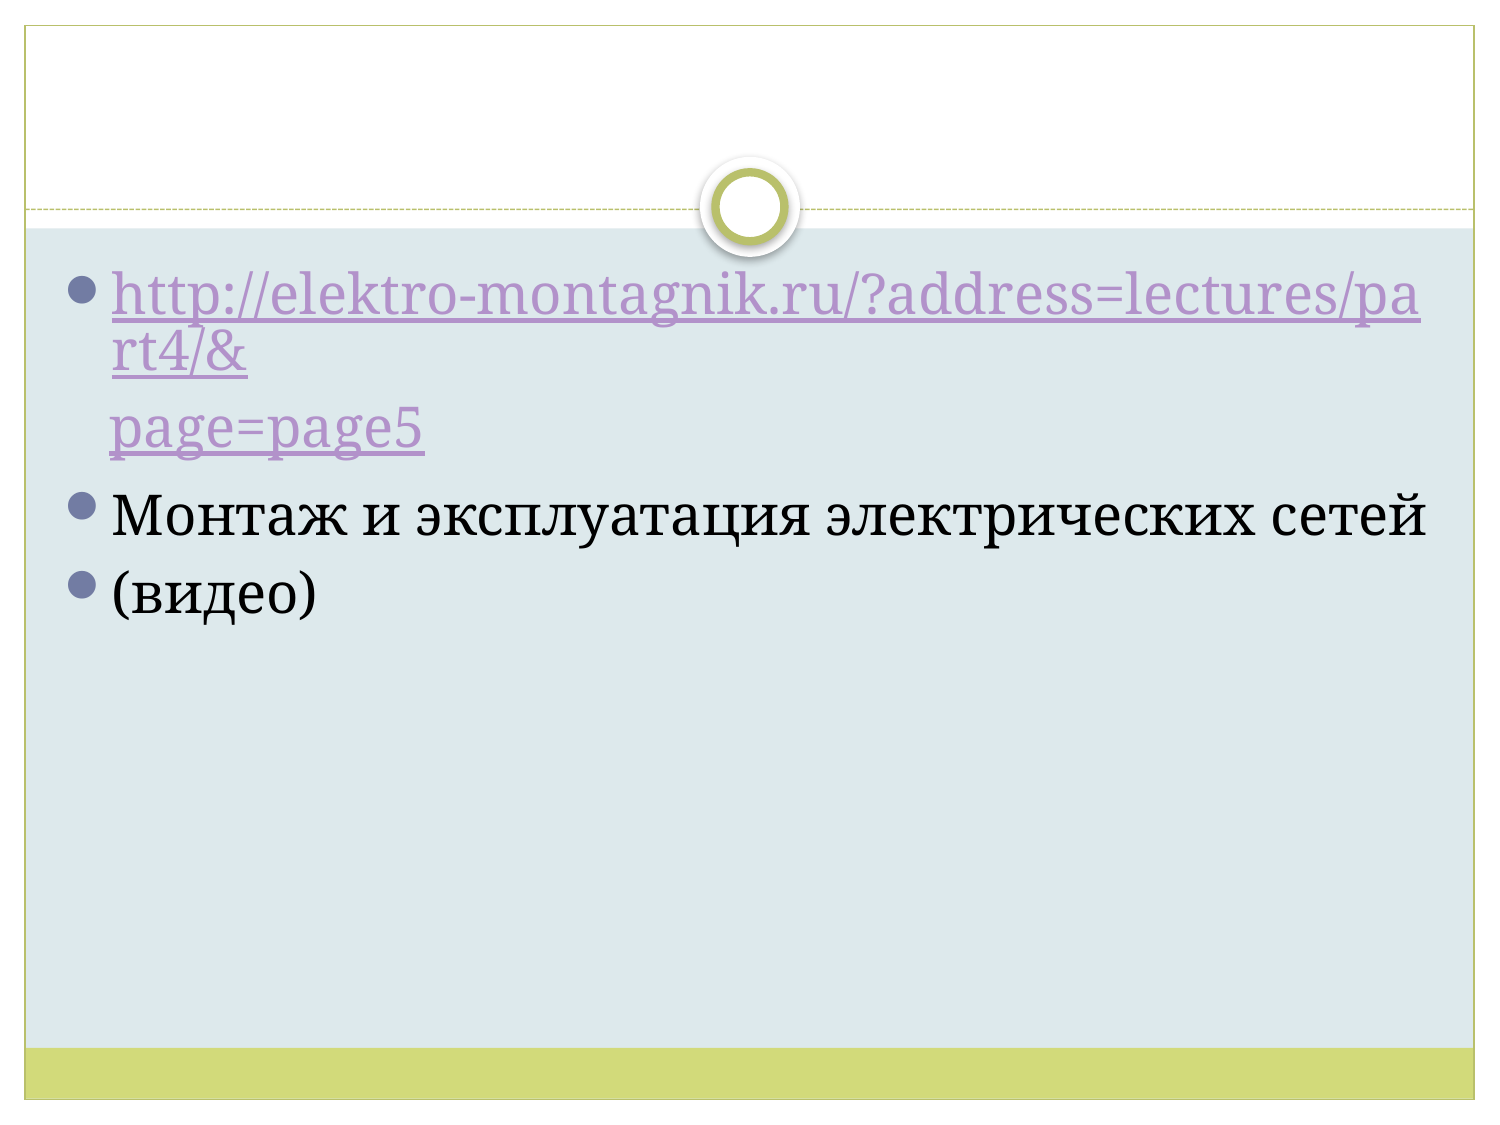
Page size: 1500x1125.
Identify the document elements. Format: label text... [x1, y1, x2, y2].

list http://elektro-montagnik.ru/?address=lectures/part4/&page=page5 Монтаж и эксплуатация электрических сетей (видео) [49, 250, 1445, 1001]
